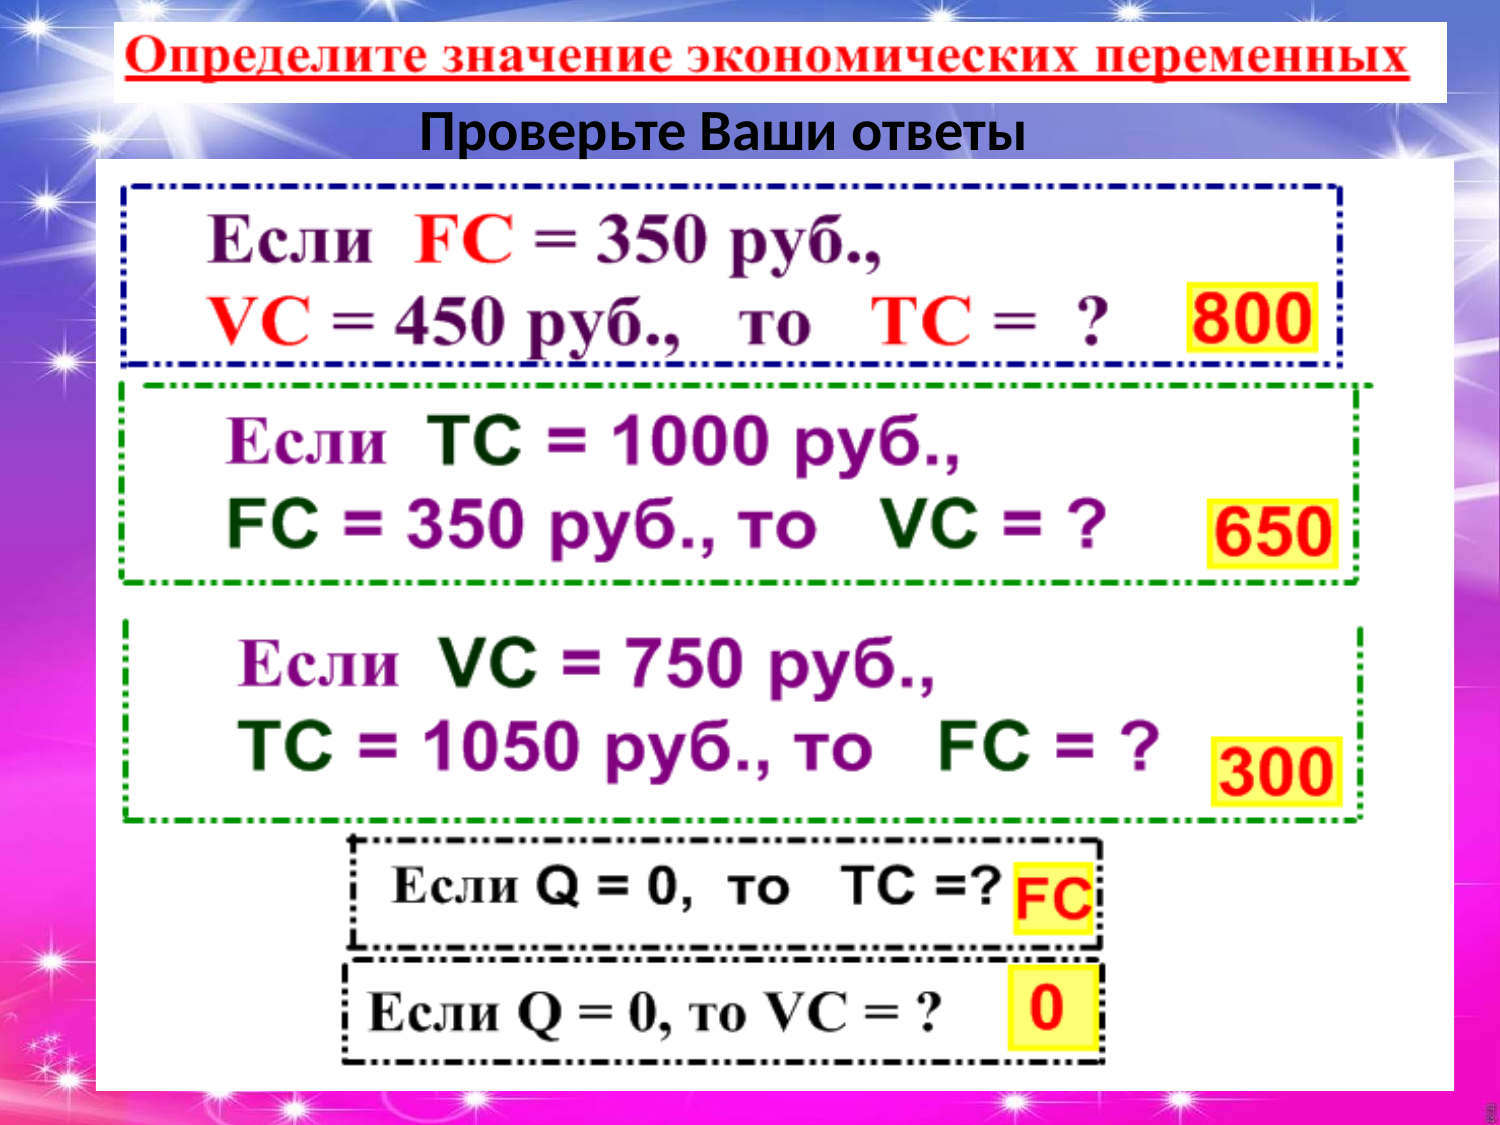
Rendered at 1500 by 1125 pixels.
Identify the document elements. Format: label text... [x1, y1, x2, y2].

picture [0, 0, 1500, 1125]
text_box Проверьте Ваши ответы [404, 111, 1043, 158]
